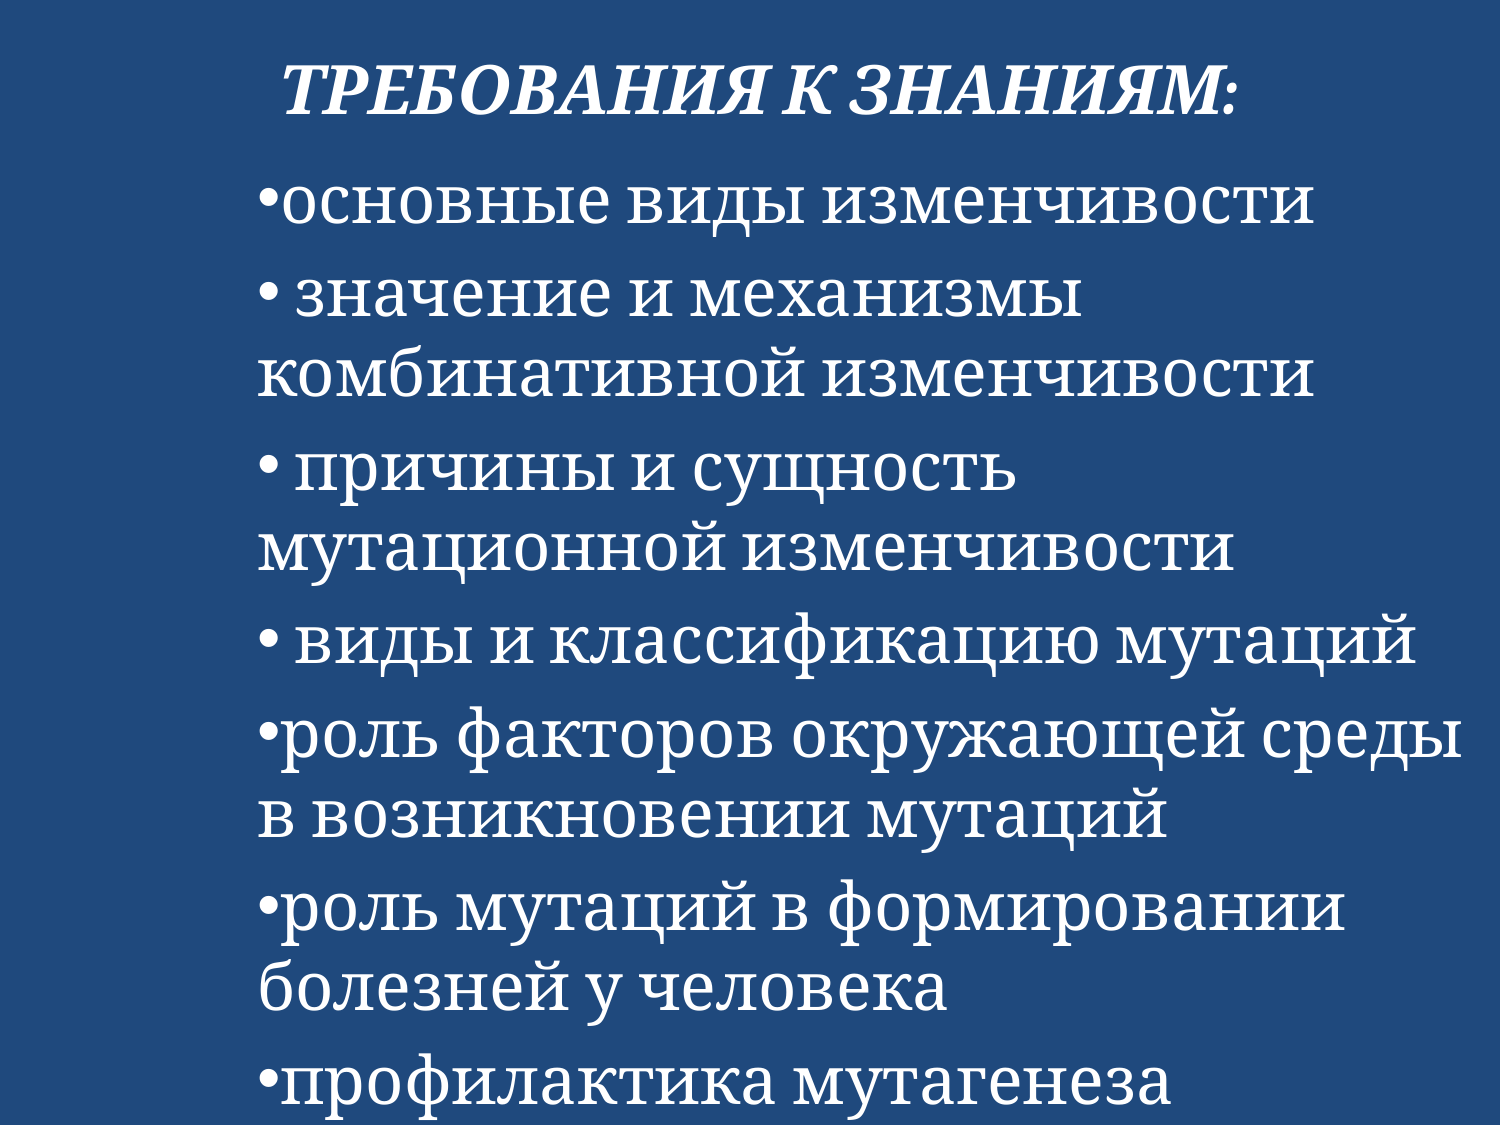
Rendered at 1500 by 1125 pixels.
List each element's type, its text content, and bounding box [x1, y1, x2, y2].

subtitle основные виды изменчивости значение и механизмы комбинативной изменчивости причины и сущность мутационной изменчивости виды и классификацию мутаций роль факторов окружающей среды в возникновении мутаций роль мутаций в формировании болезней у человека профилактика мутагенеза [242, 149, 1500, 1125]
title Требования к знаниям: [0, 30, 1500, 220]
